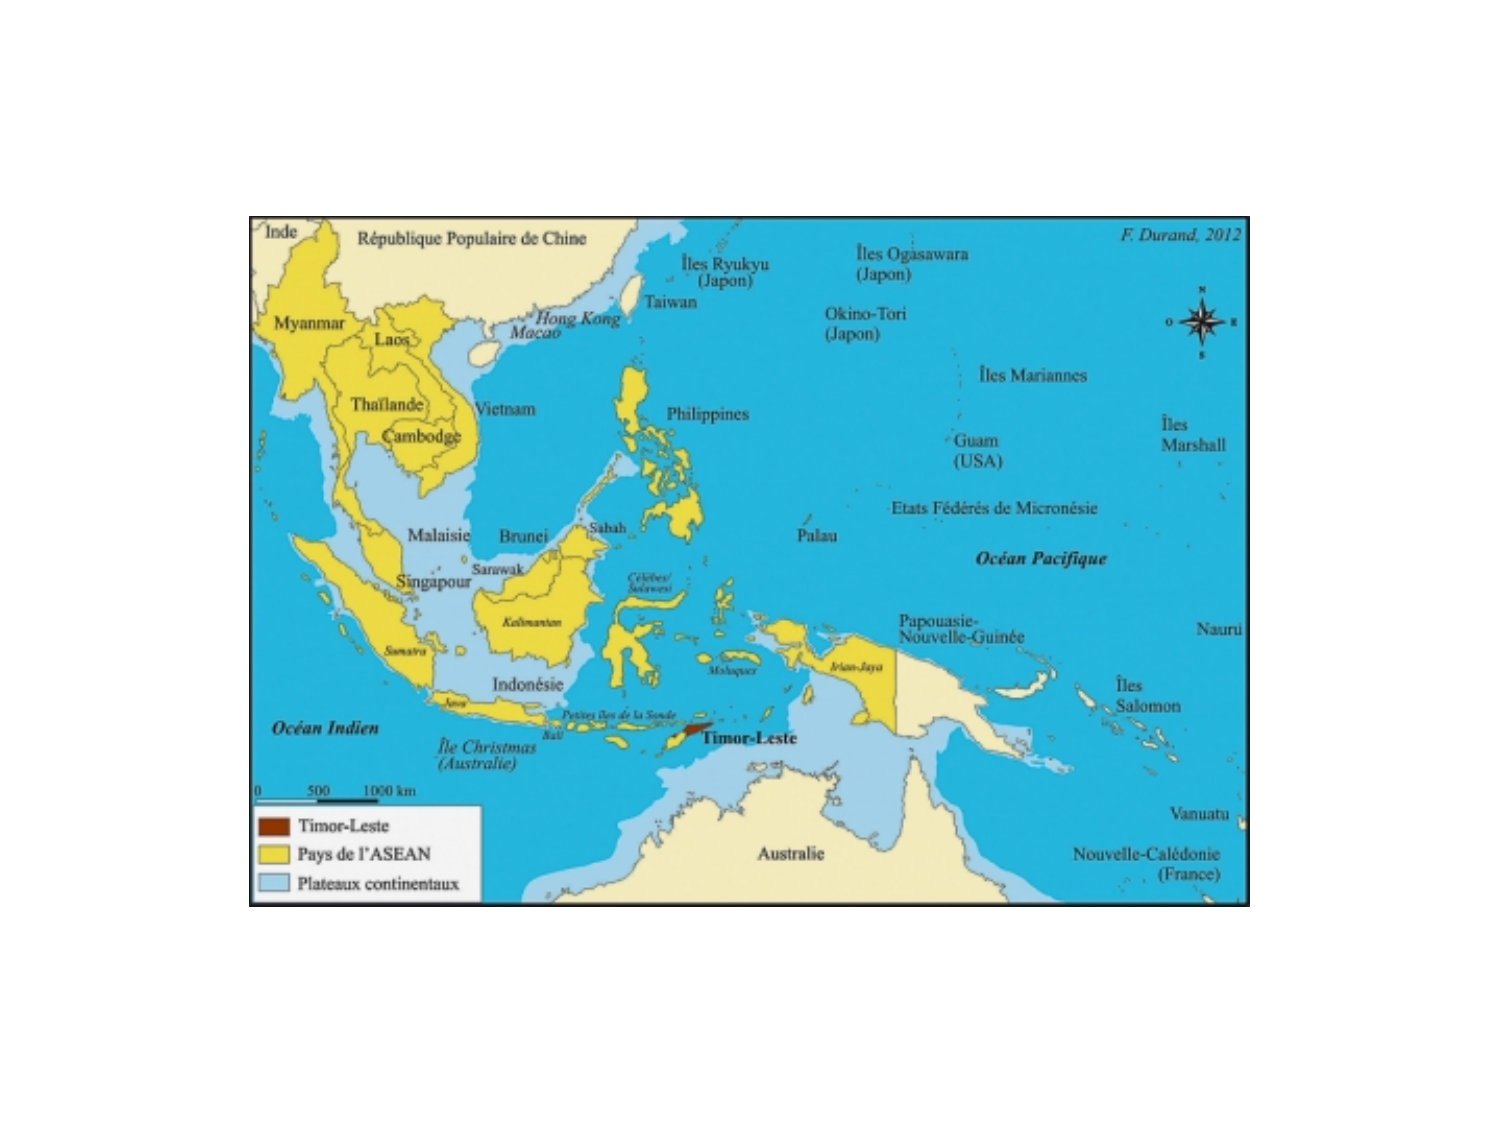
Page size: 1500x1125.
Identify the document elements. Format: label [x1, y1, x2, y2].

picture [249, 216, 1251, 907]
